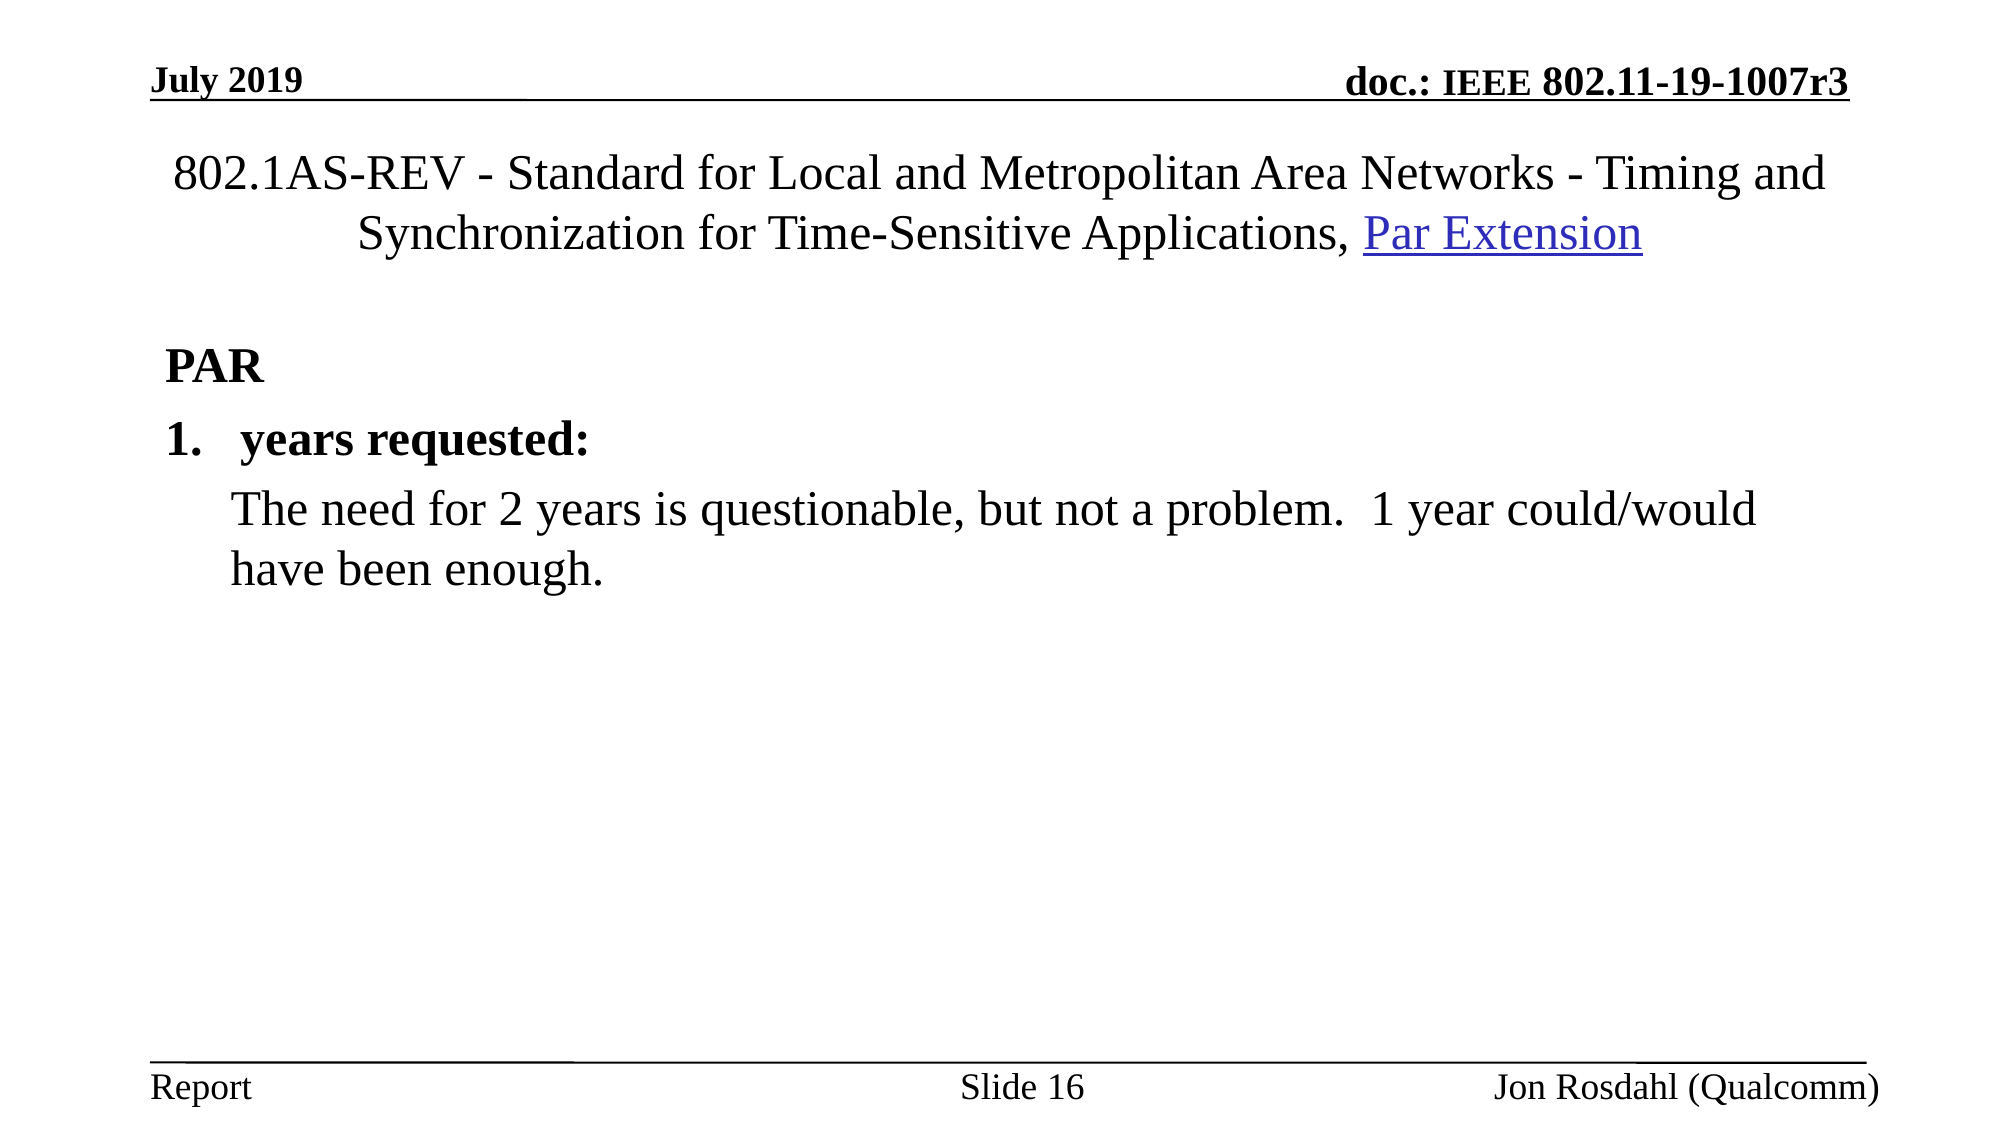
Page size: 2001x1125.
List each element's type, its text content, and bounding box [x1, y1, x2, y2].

footer Jon Rosdahl (Qualcomm) [1436, 1061, 1881, 1108]
title 802.1AS-REV - Standard for Local and Metropolitan Area Networks - Timing and Synchronization for Time-Sensitive Applications, Par Extension [149, 112, 1850, 288]
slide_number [149, 49, 431, 100]
slide_number Slide 16 [950, 1061, 1095, 1125]
list PAR years requested: The need for 2 years is questionable, but not a problem. 1 year could/would have been enough. [149, 324, 1850, 1000]
